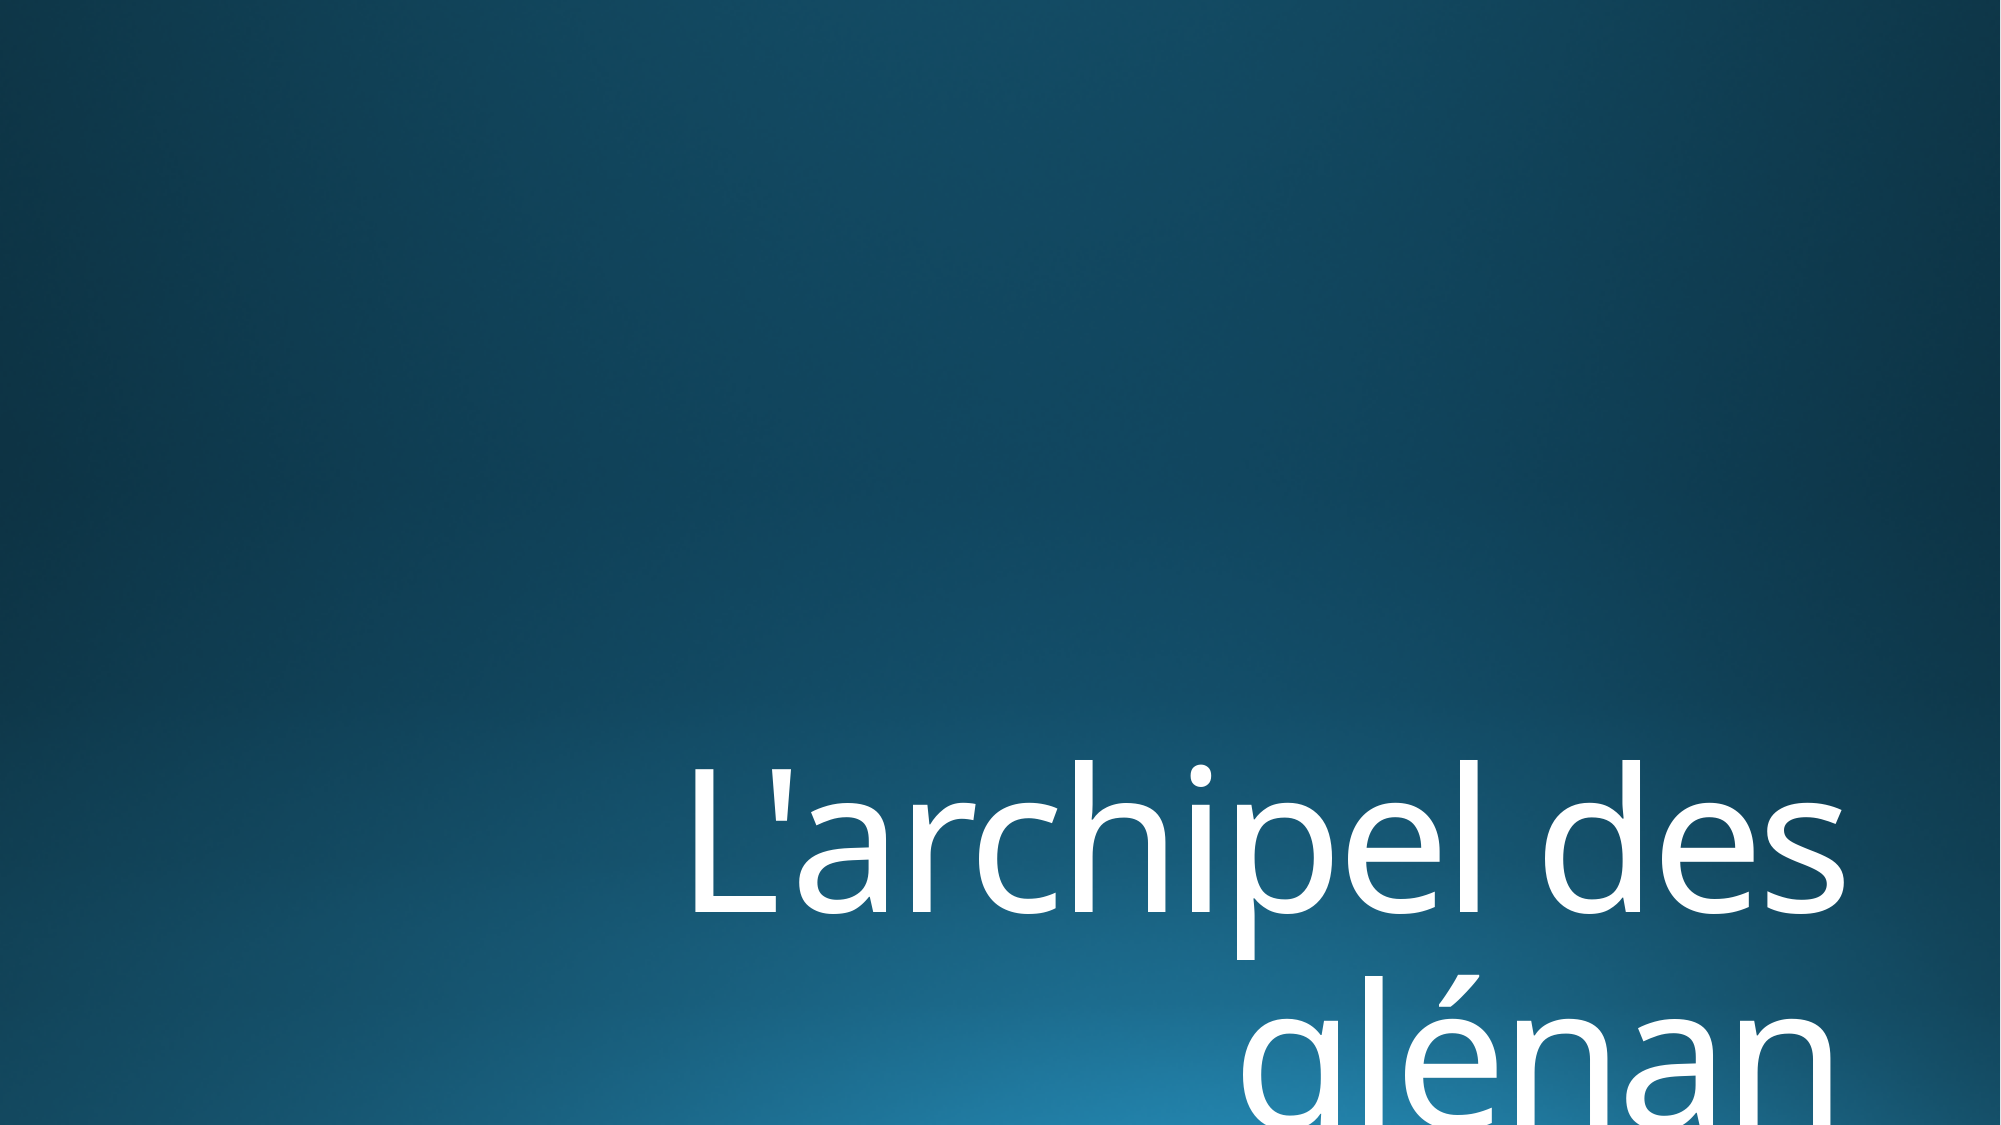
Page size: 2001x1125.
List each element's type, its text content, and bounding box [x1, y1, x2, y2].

picture [0, 0, 2001, 1125]
title L'archipel des glénan [362, 732, 1863, 1002]
